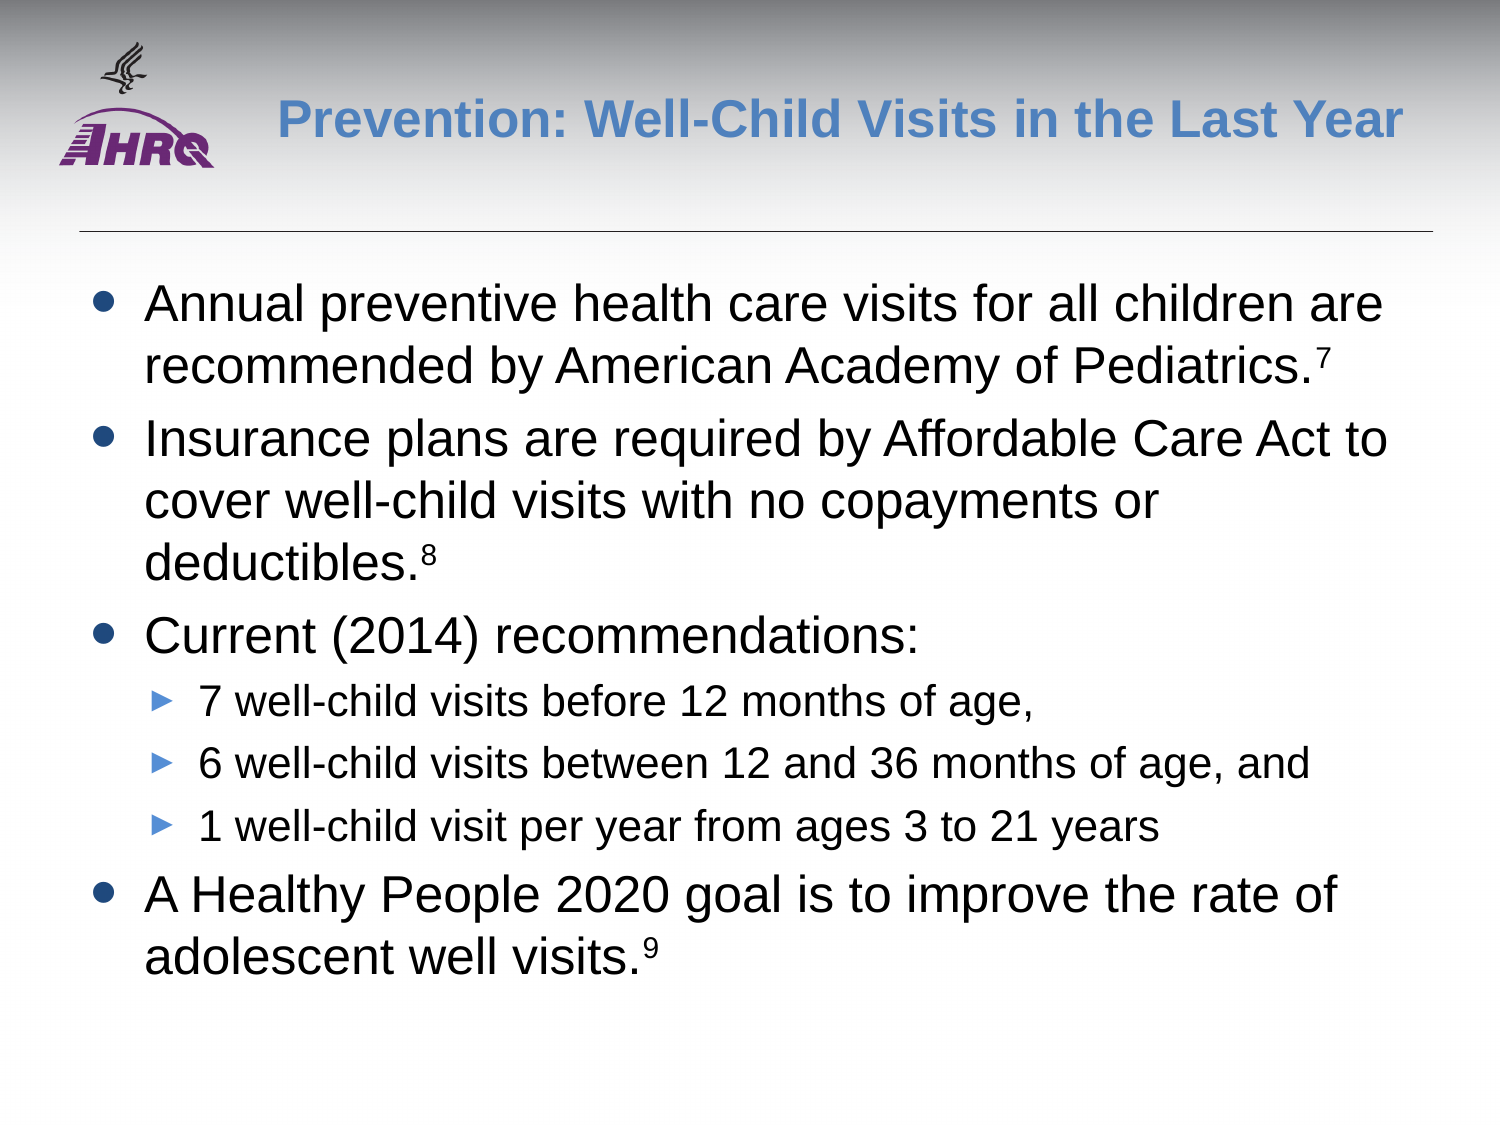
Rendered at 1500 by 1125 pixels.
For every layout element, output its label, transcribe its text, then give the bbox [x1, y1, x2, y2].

picture [0, 0, 1500, 1125]
title Prevention: Well-Child Visits in the Last Year [262, 45, 1425, 188]
list Annual preventive health care visits for all children are recommended by American Academy of Pediatrics.7 Insurance plans are required by Affordable Care Act to cover well-child visits with no copayments or deductibles.8 Current (2014) recommendations: 7 well-child visits before 12 months of age, 6 well-child visits between 12 and 36 months of age, and 1 well-child visit per year from ages 3 to 21 years A Healthy People 2020 goal is to improve the rate of adolescent well visits.9 [75, 262, 1425, 1005]
